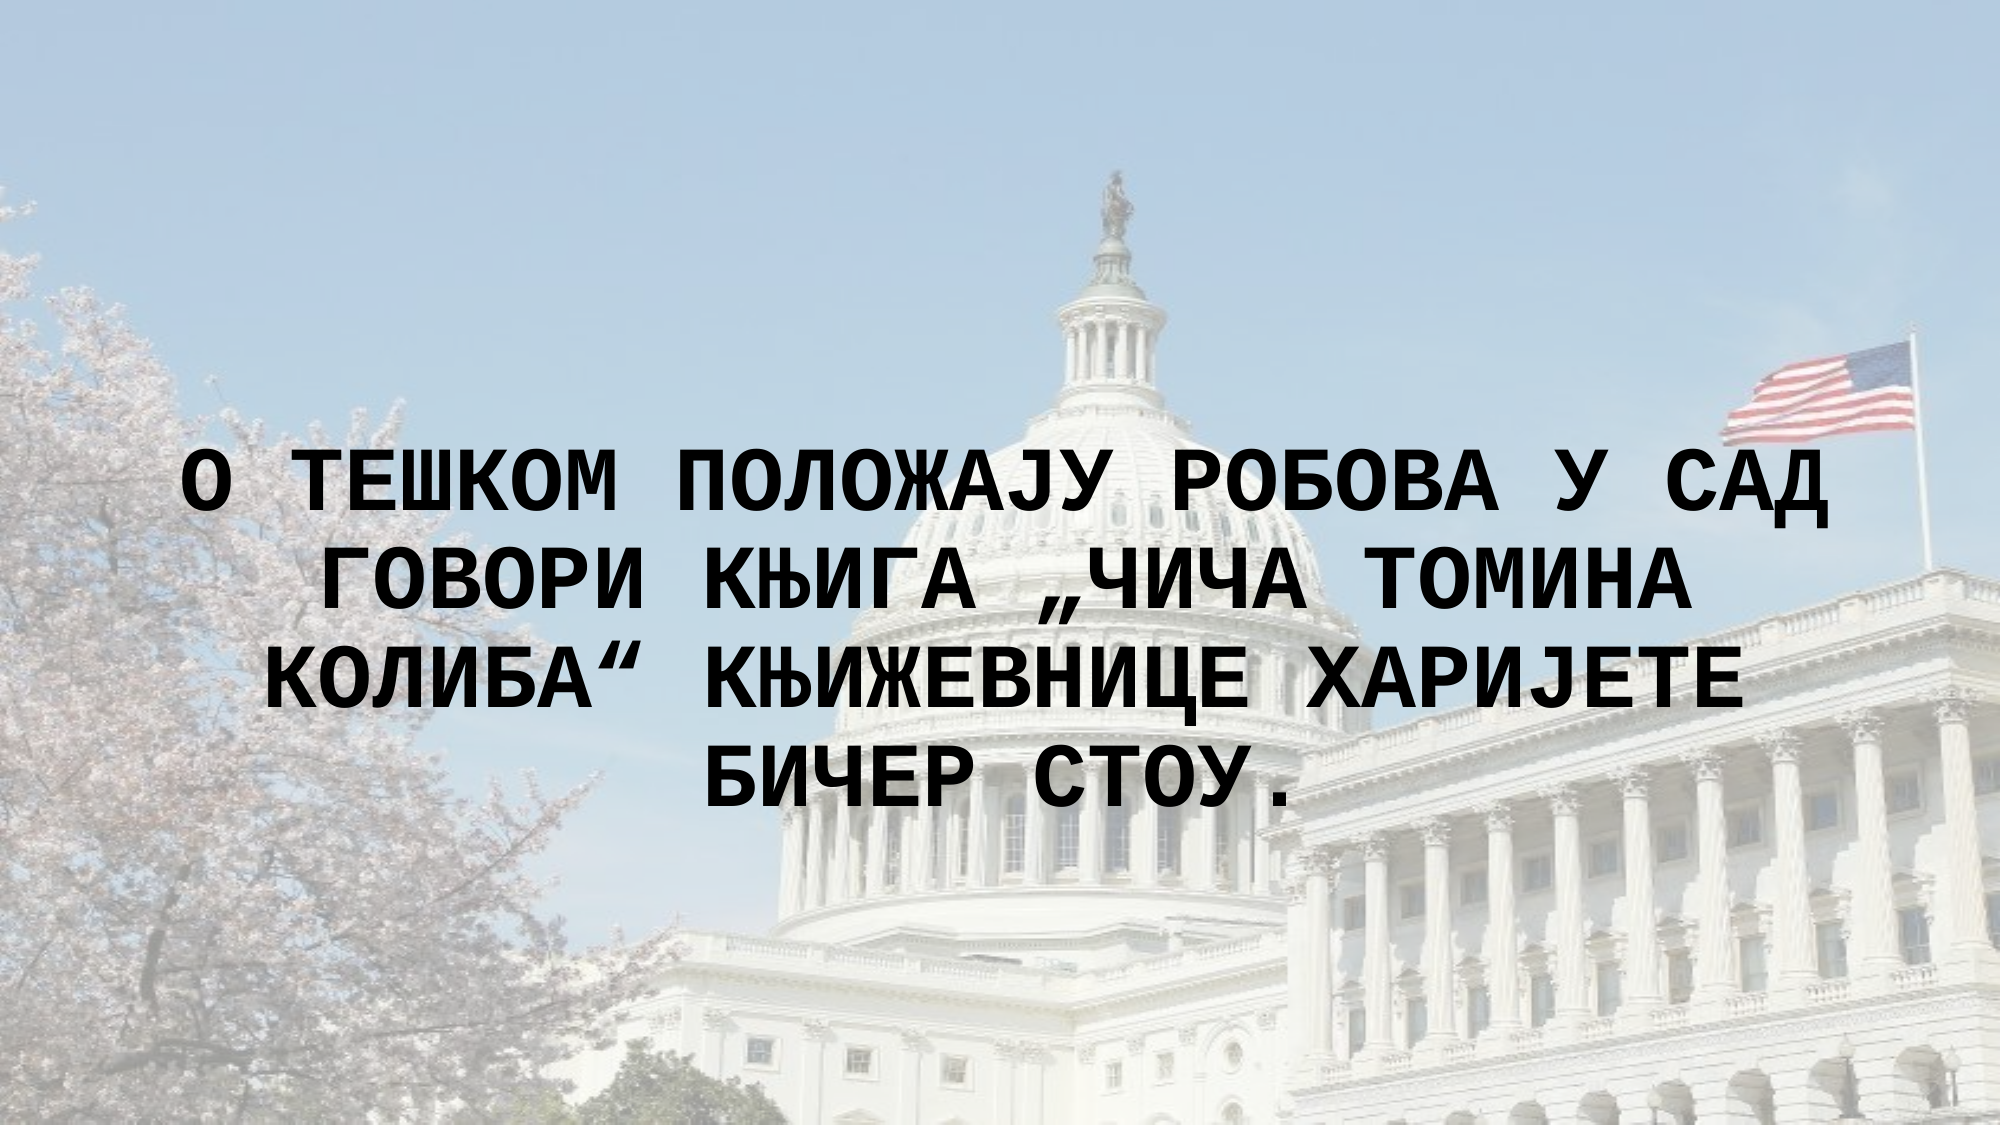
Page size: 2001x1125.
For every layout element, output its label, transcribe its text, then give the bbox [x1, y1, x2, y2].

title О ТЕШКОМ ПОЛОЖАЈУ РОБОВА У САД ГОВОРИ КЊИГА „ЧИЧА ТОМИНА КОЛИБА“ КЊИЖЕВНИЦЕ ХАРИЈЕТЕ БИЧЕР СТОУ. [142, 271, 1868, 986]
